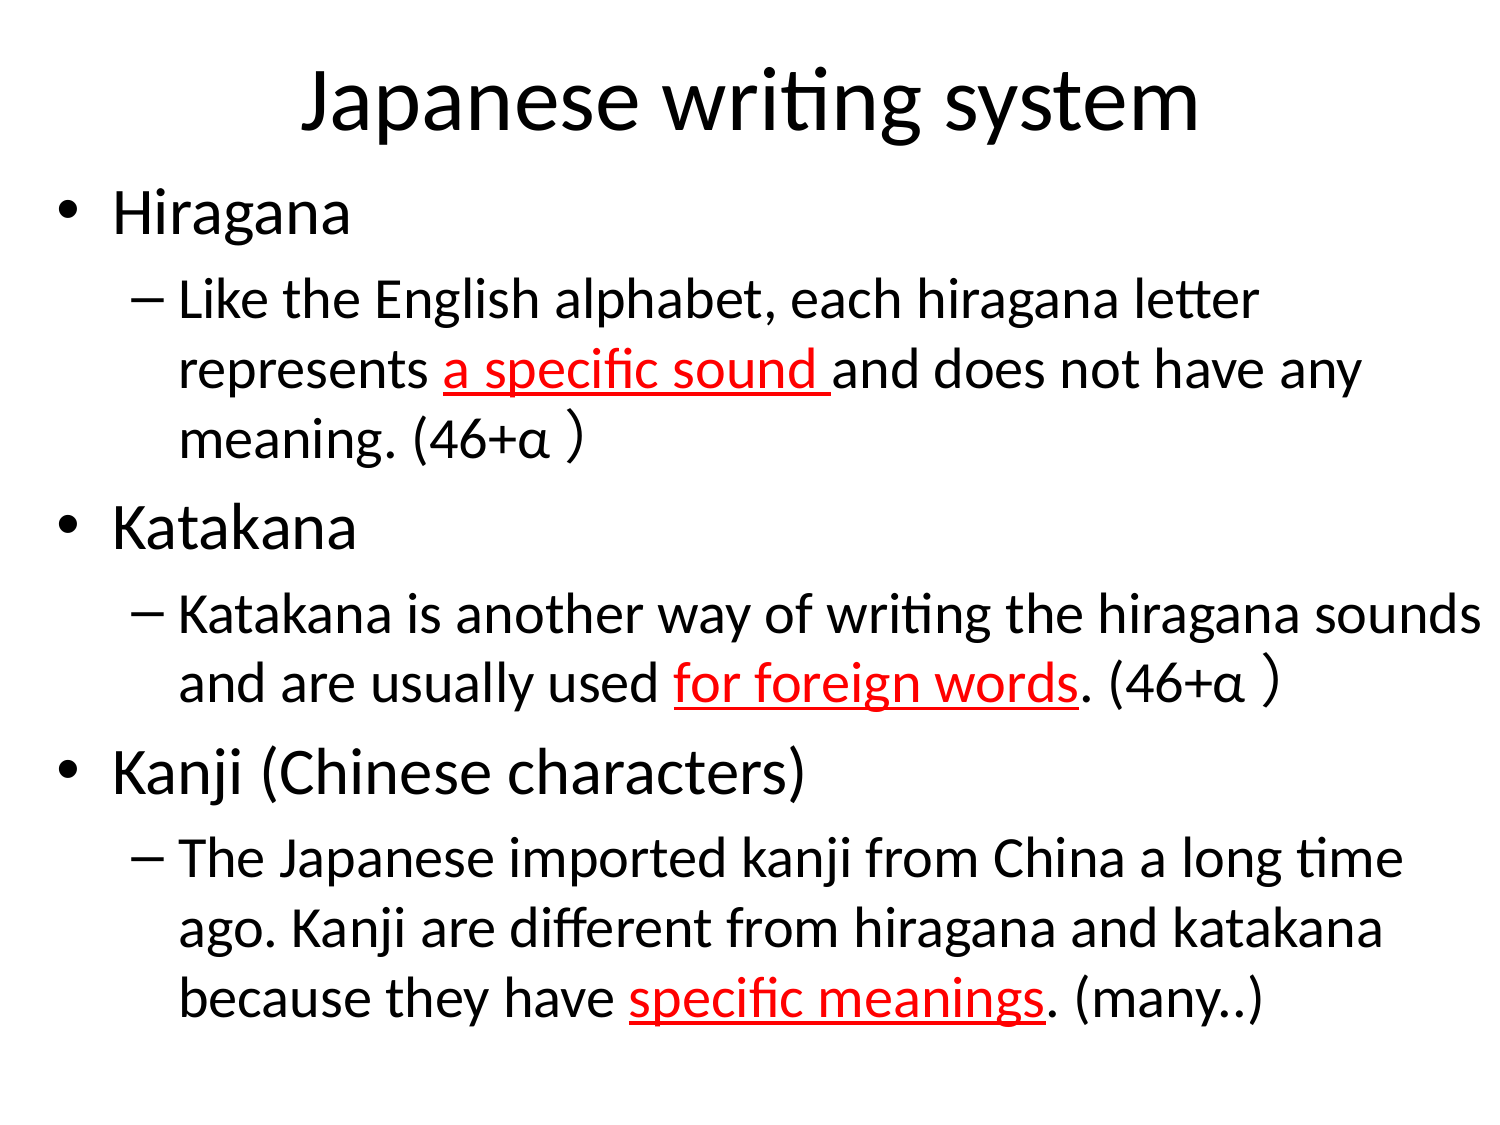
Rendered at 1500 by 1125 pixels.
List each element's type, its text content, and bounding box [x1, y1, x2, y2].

list Hiragana Like the English alphabet, each hiragana letter represents a specific sound and does not have any meaning. (46+α） Katakana Katakana is another way of writing the hiragana sounds and are usually used for foreign words. (46+α） Kanji (Chinese characters) The Japanese imported kanji from China a long time ago. Kanji are different from hiragana and katakana because they have specific meanings. (many..) [41, 160, 1500, 1125]
title Japanese writing system [76, 0, 1427, 160]
